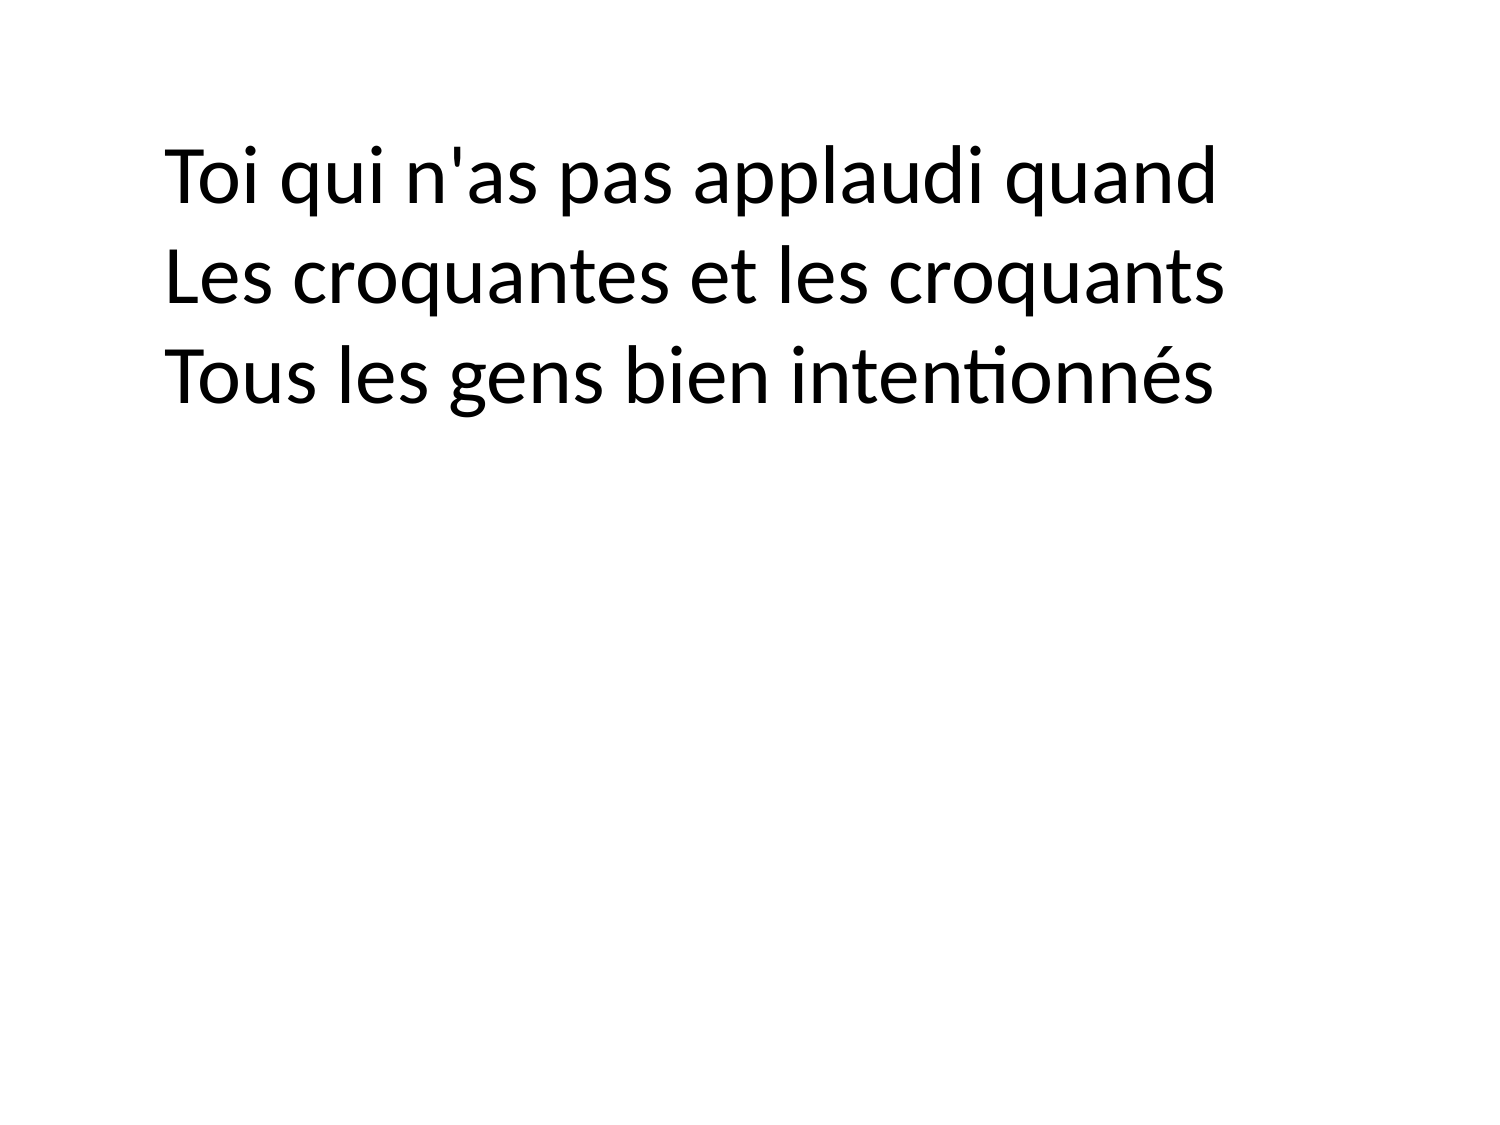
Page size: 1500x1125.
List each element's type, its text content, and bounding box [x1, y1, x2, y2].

text_box Toi qui n'as pas applaudi quand Les croquantes et les croquants Tous les gens bien intentionnés [150, 112, 1500, 528]
